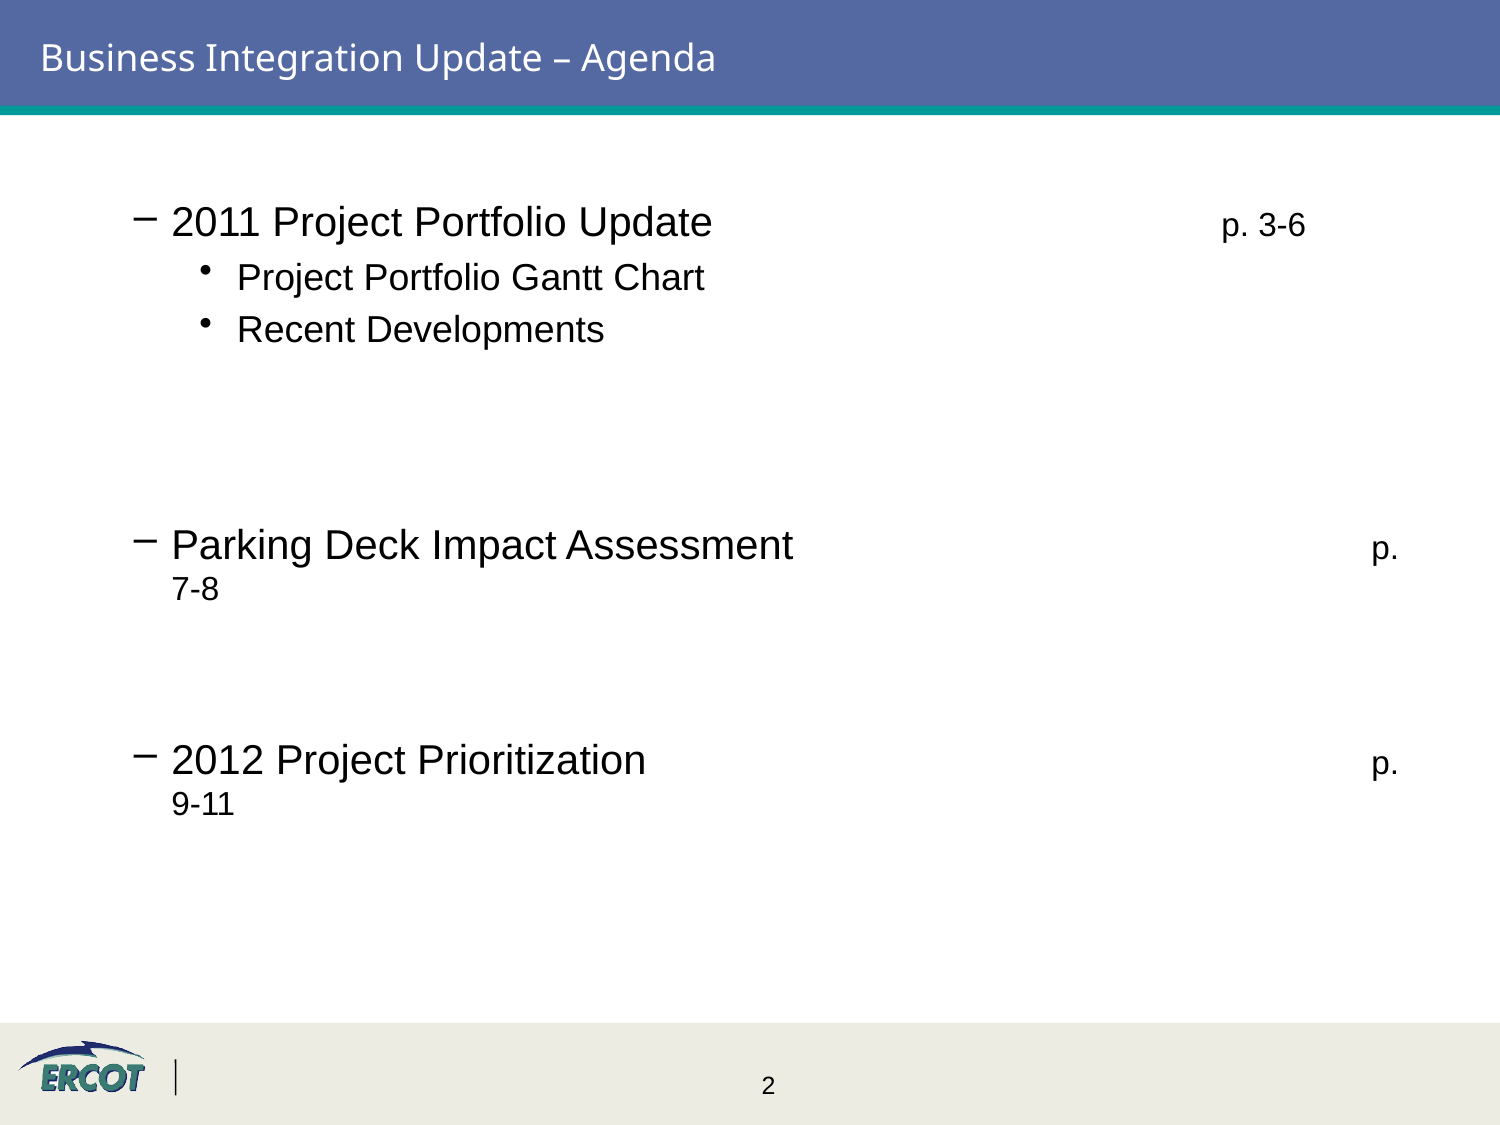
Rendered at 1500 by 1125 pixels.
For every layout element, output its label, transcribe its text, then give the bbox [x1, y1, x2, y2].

title Business Integration Update – Agenda [24, 0, 1151, 113]
picture [10, 1031, 151, 1111]
list 2011 Project Portfolio Update p. 3-6 Project Portfolio Gantt Chart Recent Developments Parking Deck Impact Assessment p. 7-8 2012 Project Prioritization p. 9-11 [62, 187, 1438, 1026]
